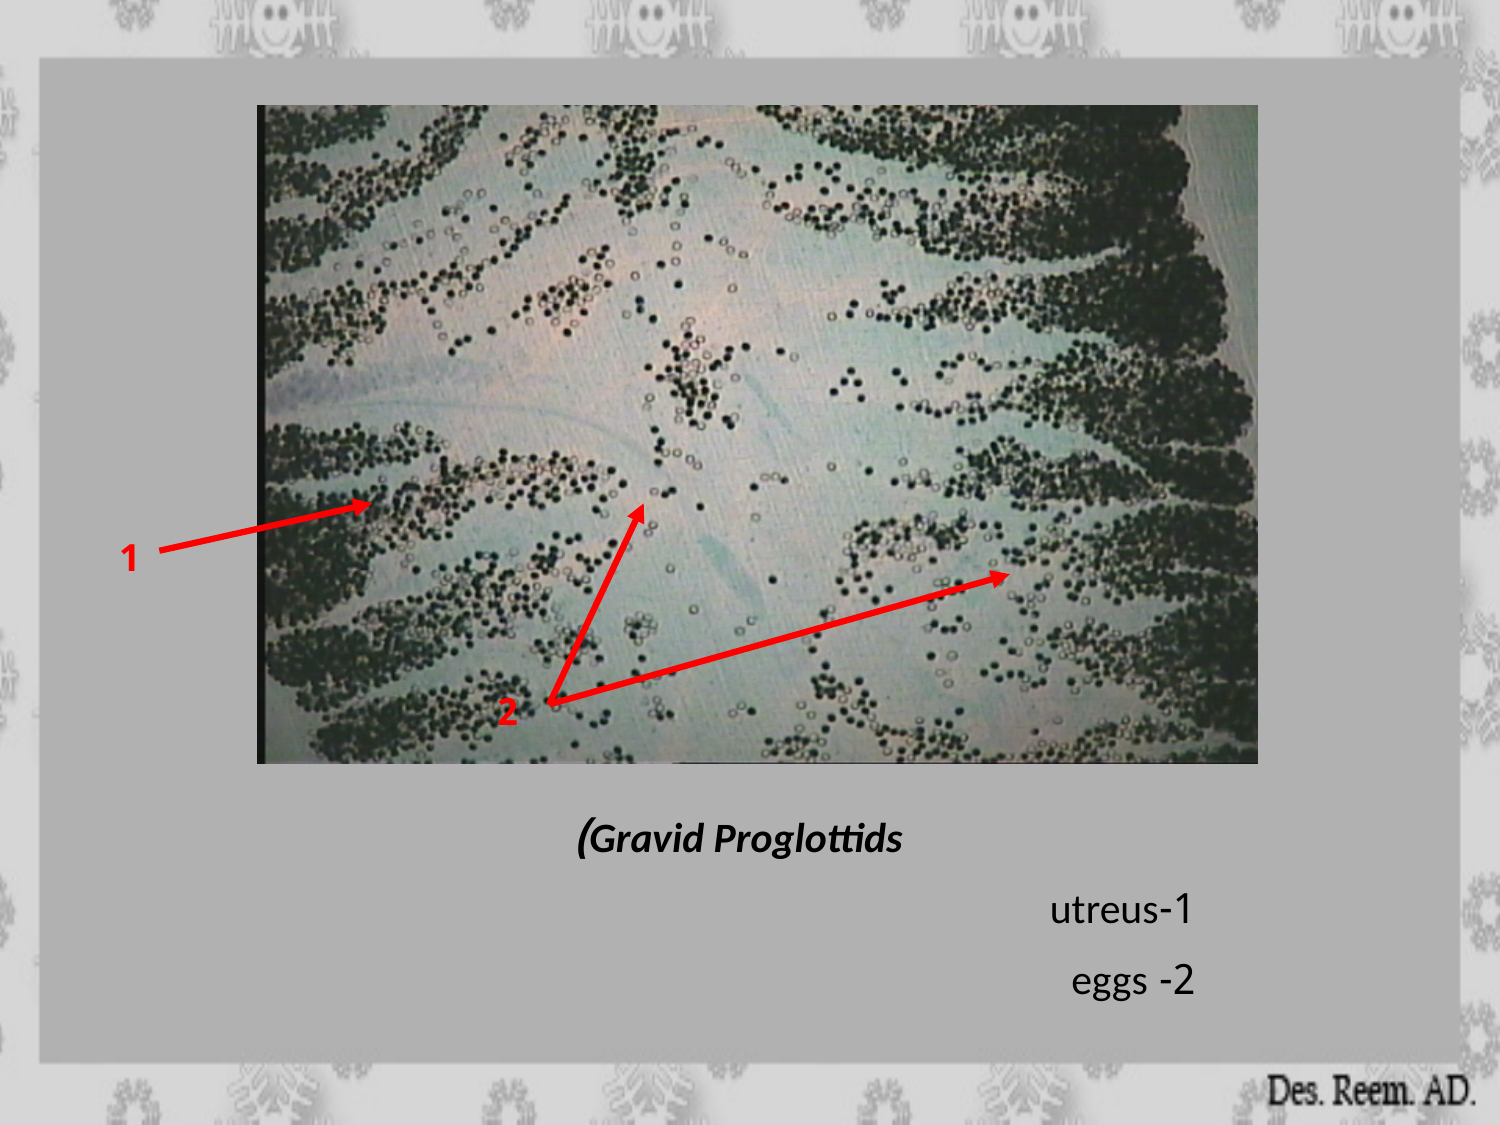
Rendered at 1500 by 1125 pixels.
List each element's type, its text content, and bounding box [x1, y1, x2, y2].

picture [0, 0, 1500, 1125]
text_box Gravid Proglottids) 1-utreus 2- eggs [265, 803, 1211, 1125]
text_box 1 [88, 527, 172, 587]
